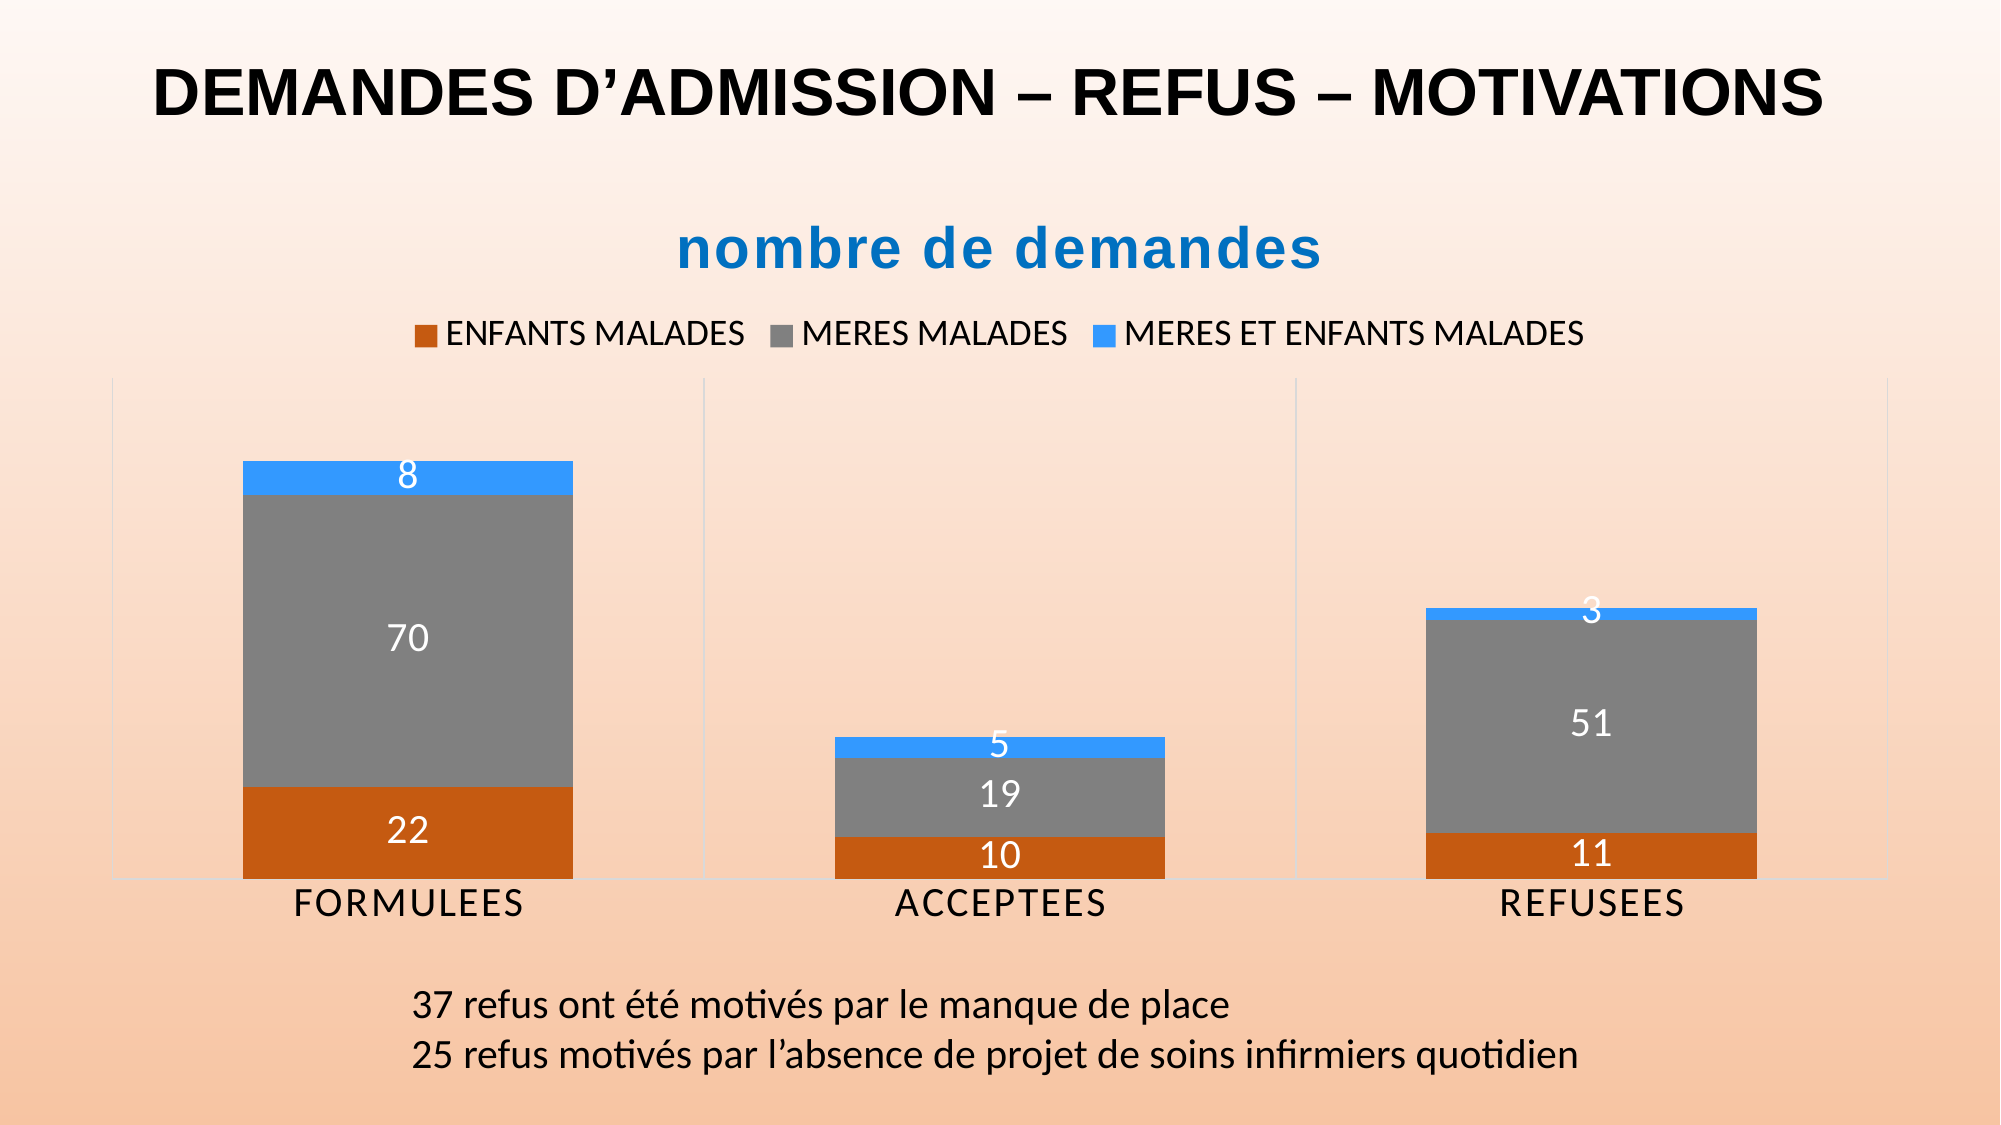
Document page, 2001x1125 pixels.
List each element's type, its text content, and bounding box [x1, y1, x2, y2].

text_box 37 refus ont été motivés par le manque de place 25 refus motivés par l’absence de projet de soins infirmiers quotidien [396, 969, 1604, 1085]
chart [75, 176, 1925, 943]
text_box DEMANDES D’ADMISSION – REFUS – MOTIVATIONS [0, 33, 2000, 138]
